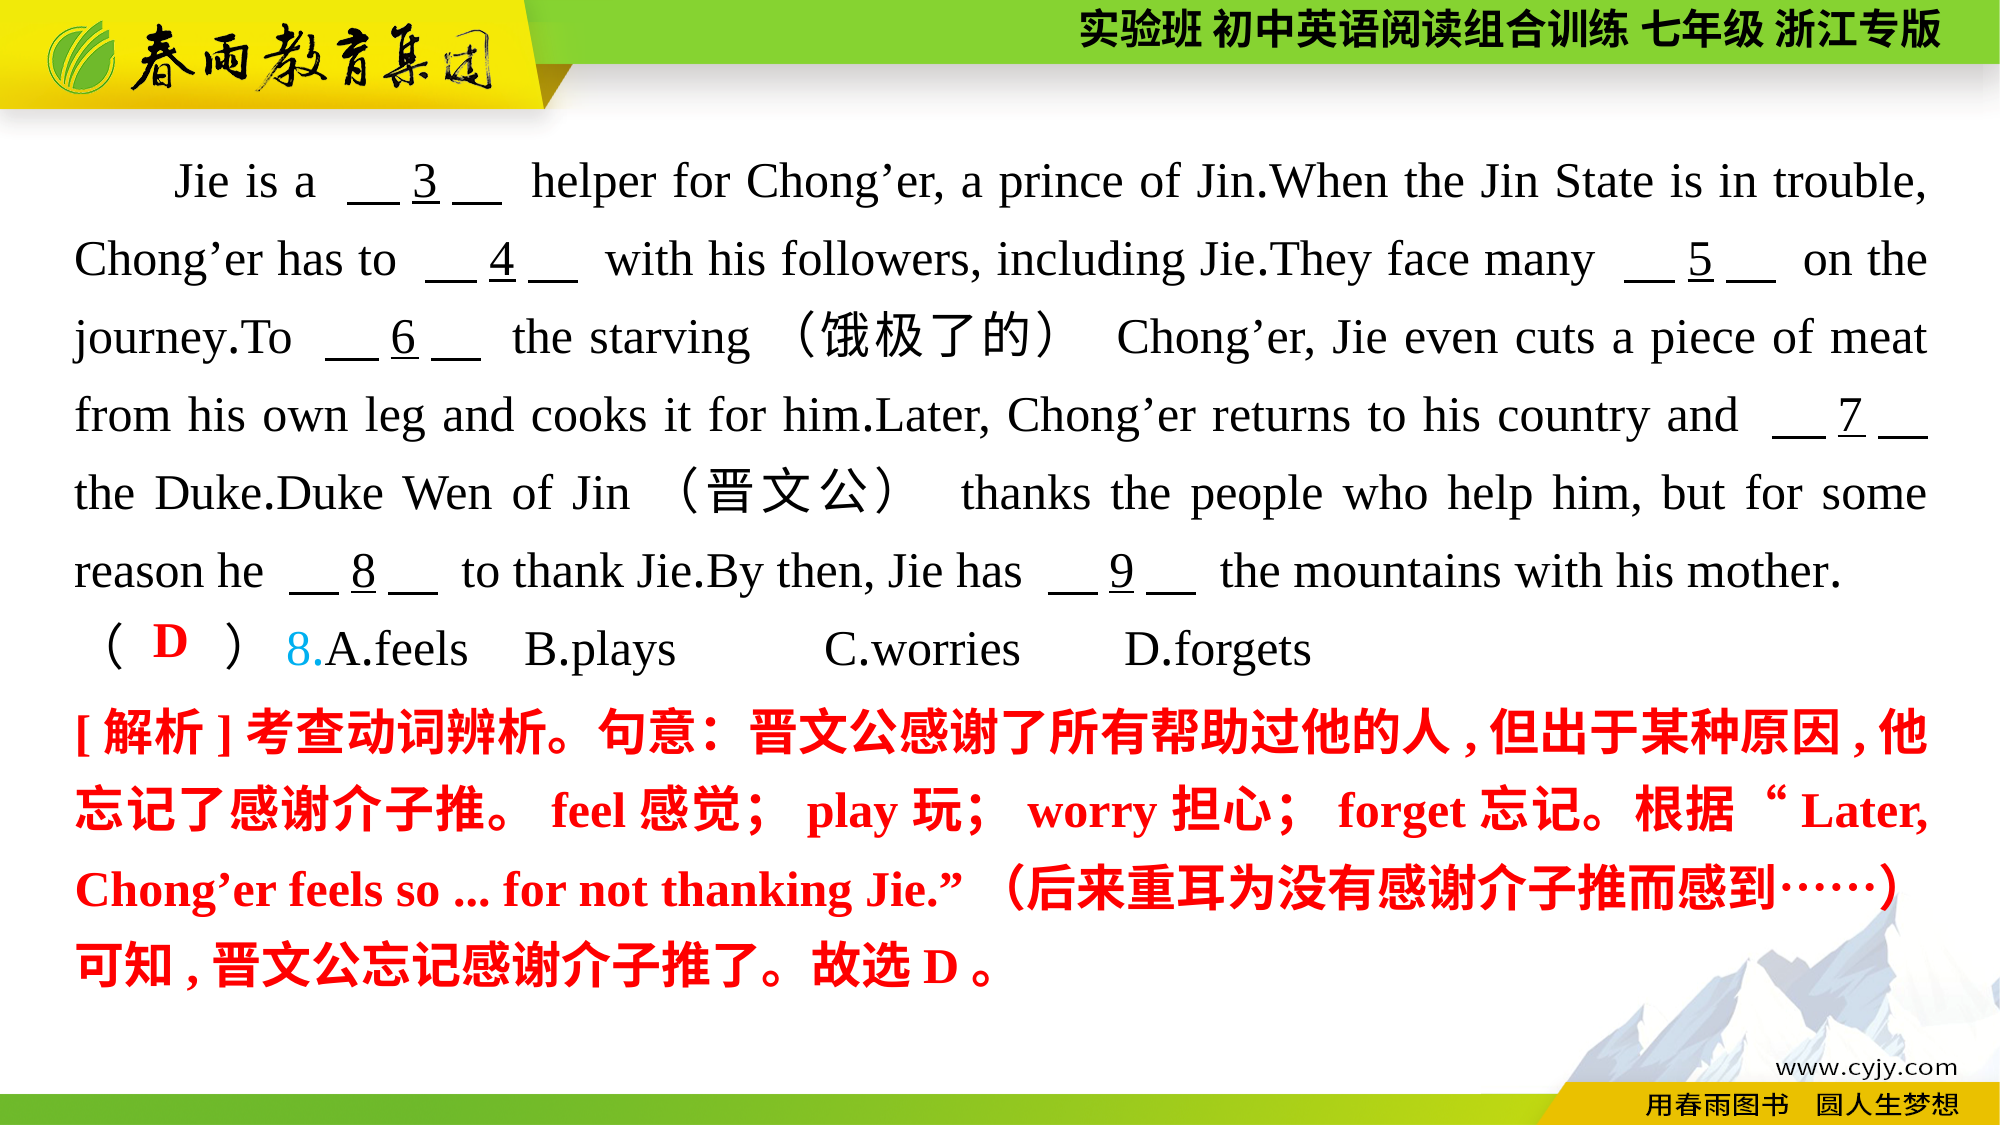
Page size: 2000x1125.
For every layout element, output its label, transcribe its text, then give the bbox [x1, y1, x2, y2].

picture [0, 0, 2000, 1125]
list Jie is a 3 helper for Chong’er, a prince of Jin.When the Jin State is in trouble, Chong’er has to 4 with his followers, including Jie.They face many 5 on the journey.To 6 the starving（饿极了的） Chong’er, Jie even cuts a piece of meat from his own leg and cooks it for him.Later, Chong’er returns to his country and 7 the Duke.Duke Wen of Jin（晋文公） thanks the people who help him, but for some reason he 8 to thank Jie.By then, Jie has 9 the mountains with his mother. （ ）8.A.feels B.plays C.worries D.forgets [59, 122, 1944, 674]
text_box [解析]考查动词辨析。句意：晋文公感谢了所有帮助过他的人,但出于某种原因,他忘记了感谢介子推。feel感觉；play玩；worry担心；forget忘记。根据“Later, Chong’er feels so ... for not thanking Jie.”（后来重耳为没有感谢介子推而感到……）可知,晋文公忘记感谢介子推了。故选D。 [59, 674, 1944, 1002]
text_box D [138, 600, 204, 674]
